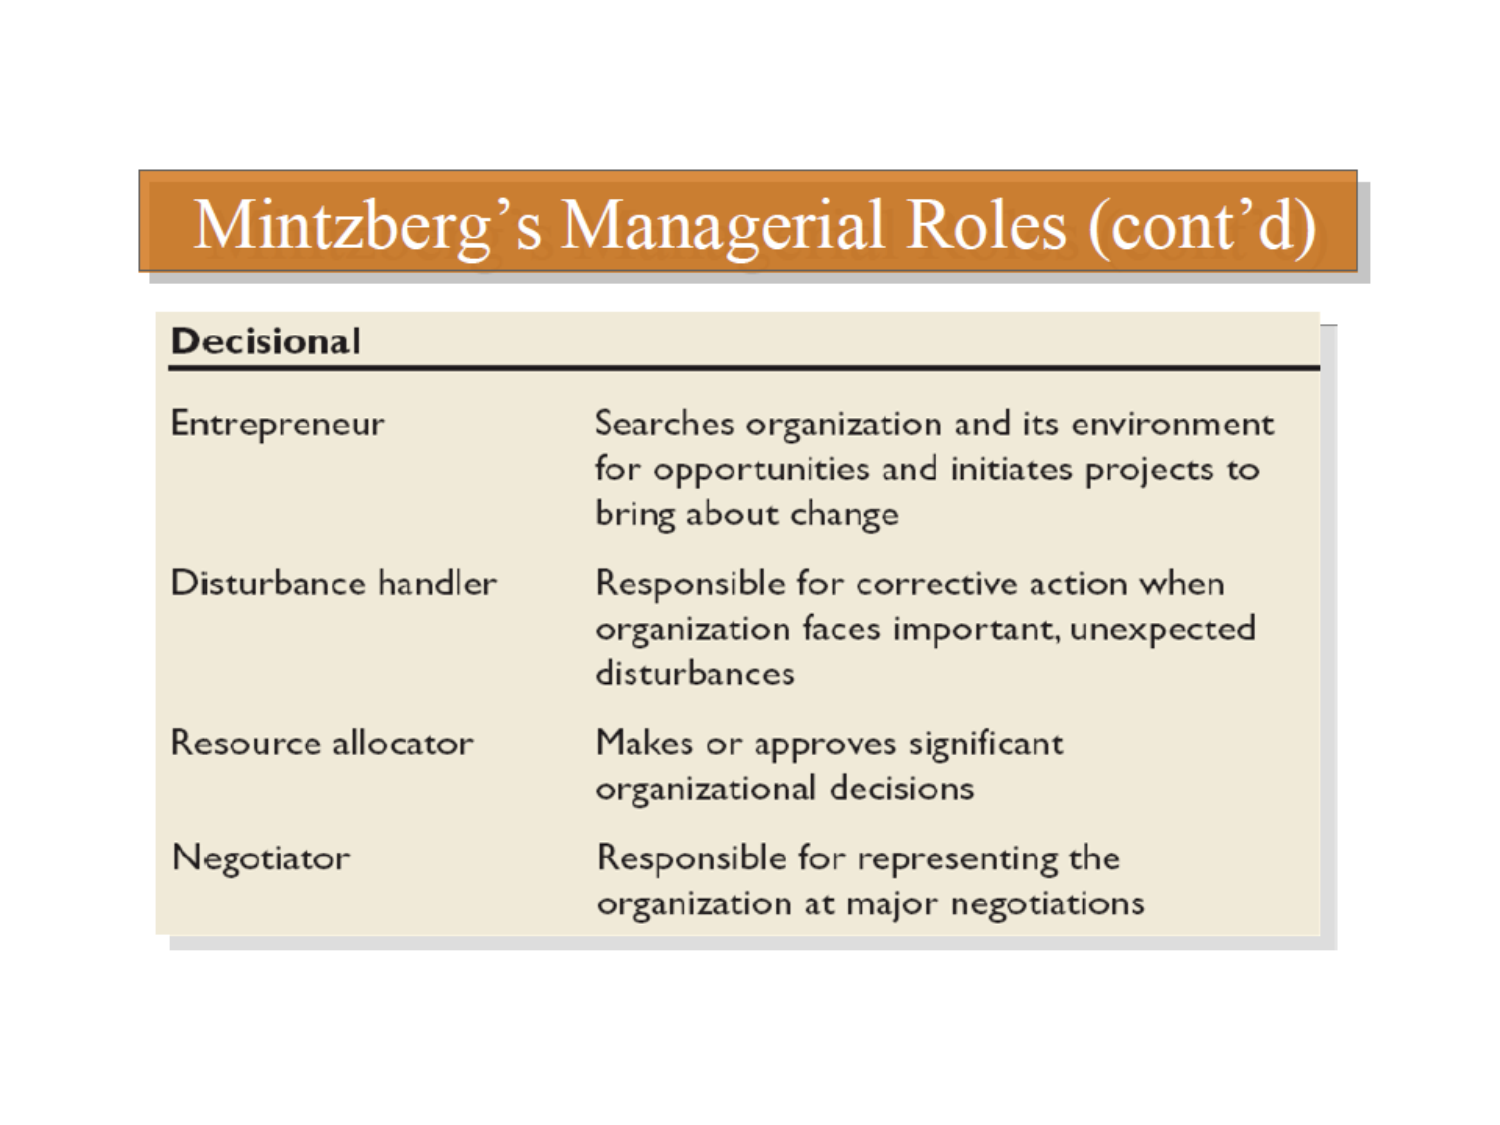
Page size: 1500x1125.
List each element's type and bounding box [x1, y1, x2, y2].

picture [120, 151, 1380, 974]
